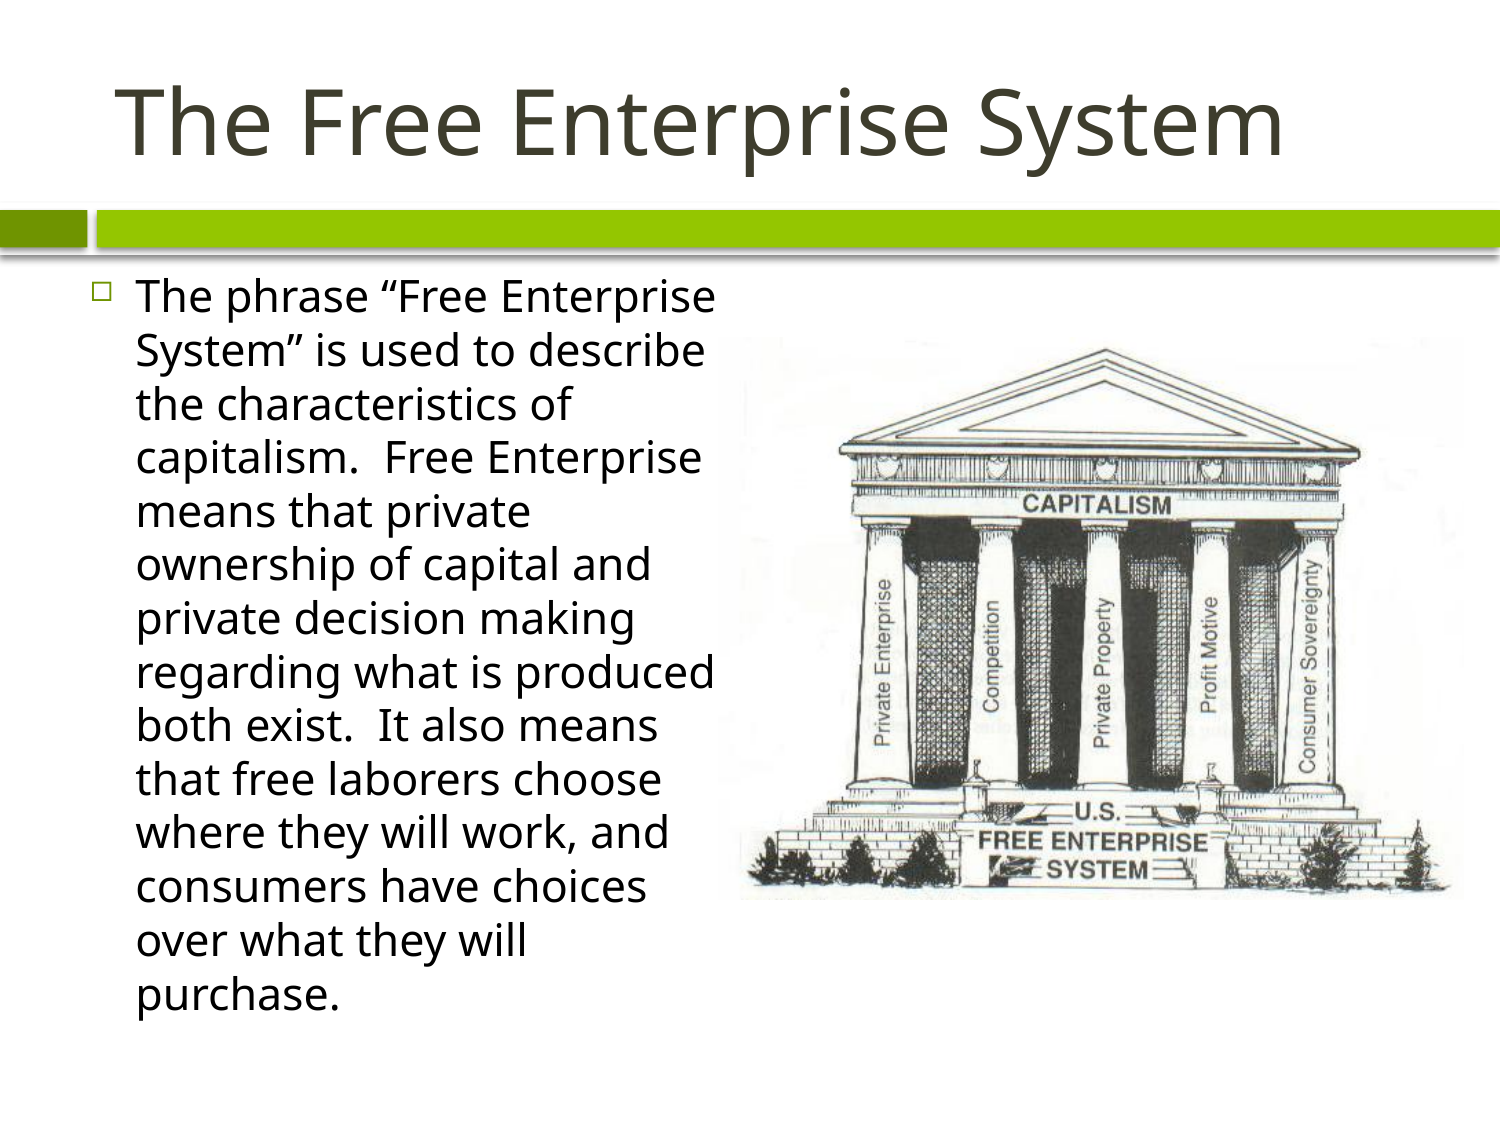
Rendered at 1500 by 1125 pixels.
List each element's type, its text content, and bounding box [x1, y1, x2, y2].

list The phrase “Free Enterprise System” is used to describe the characteristics of capitalism. Free Enterprise means that private ownership of capital and private decision making regarding what is produced both exist. It also means that free laborers choose where they will work, and consumers have choices over what they will purchase. [75, 260, 738, 1050]
title The Free Enterprise System [99, 37, 1438, 200]
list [718, 337, 1465, 901]
